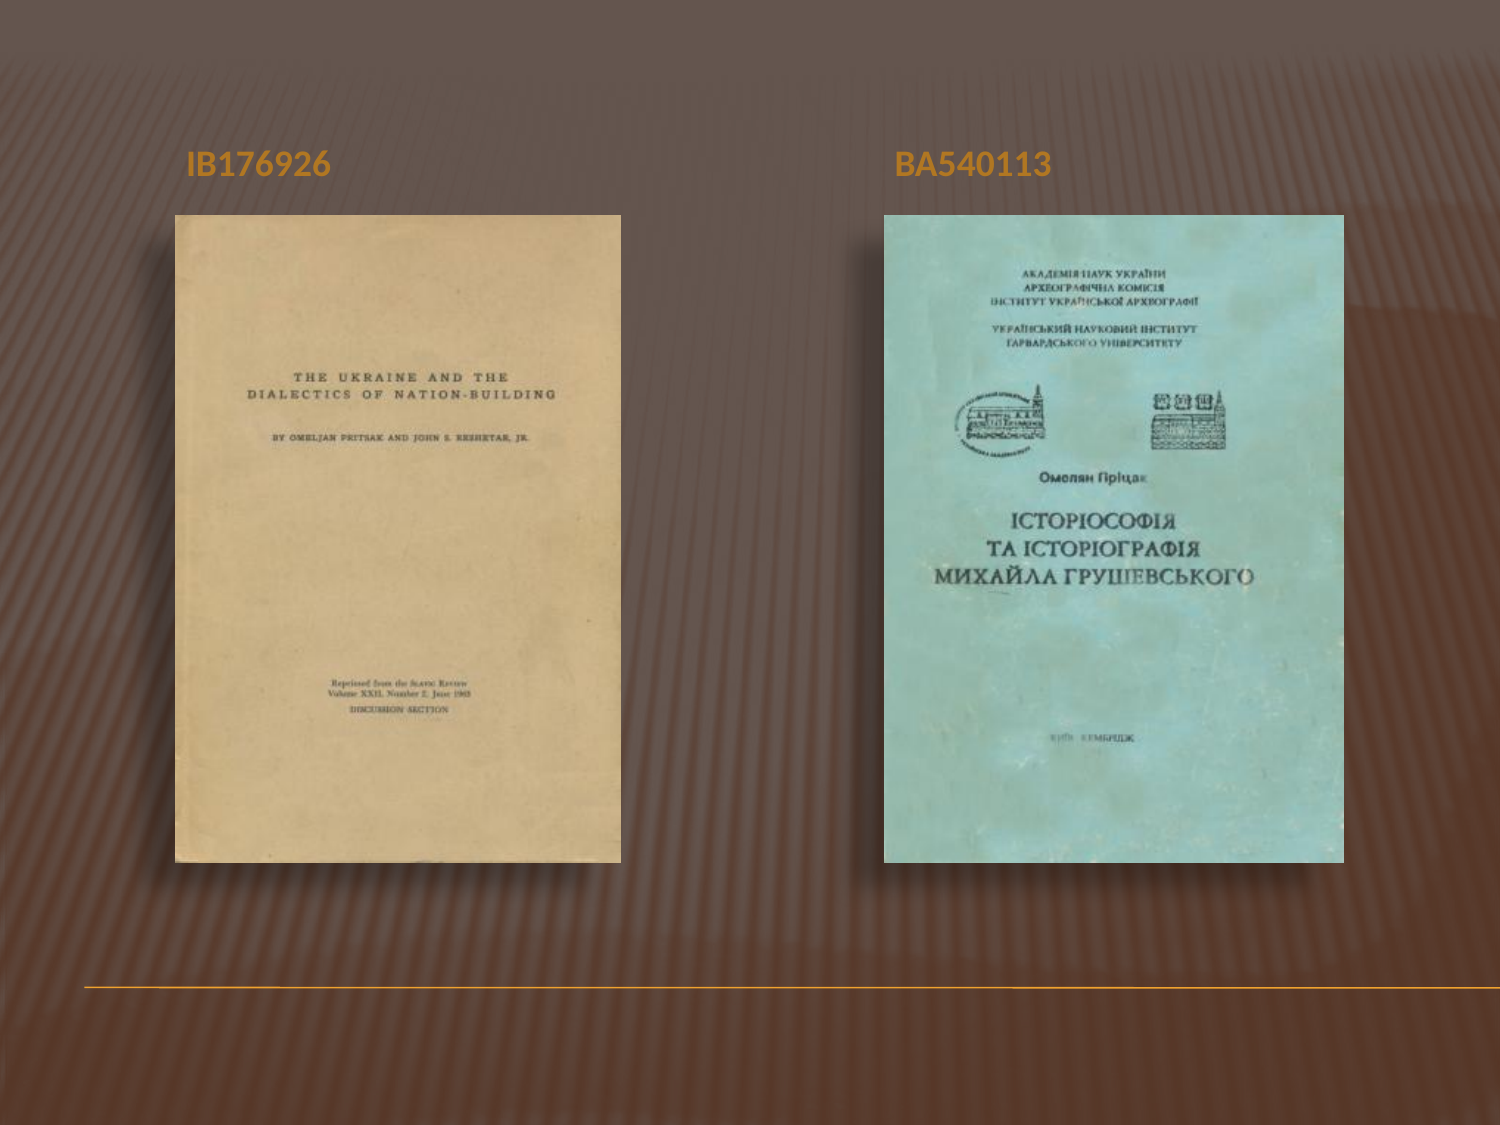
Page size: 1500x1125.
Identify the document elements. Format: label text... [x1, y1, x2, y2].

list ВА540113 [879, 109, 1466, 215]
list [884, 215, 1344, 863]
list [174, 215, 622, 863]
list ІВ176926 [171, 109, 750, 215]
